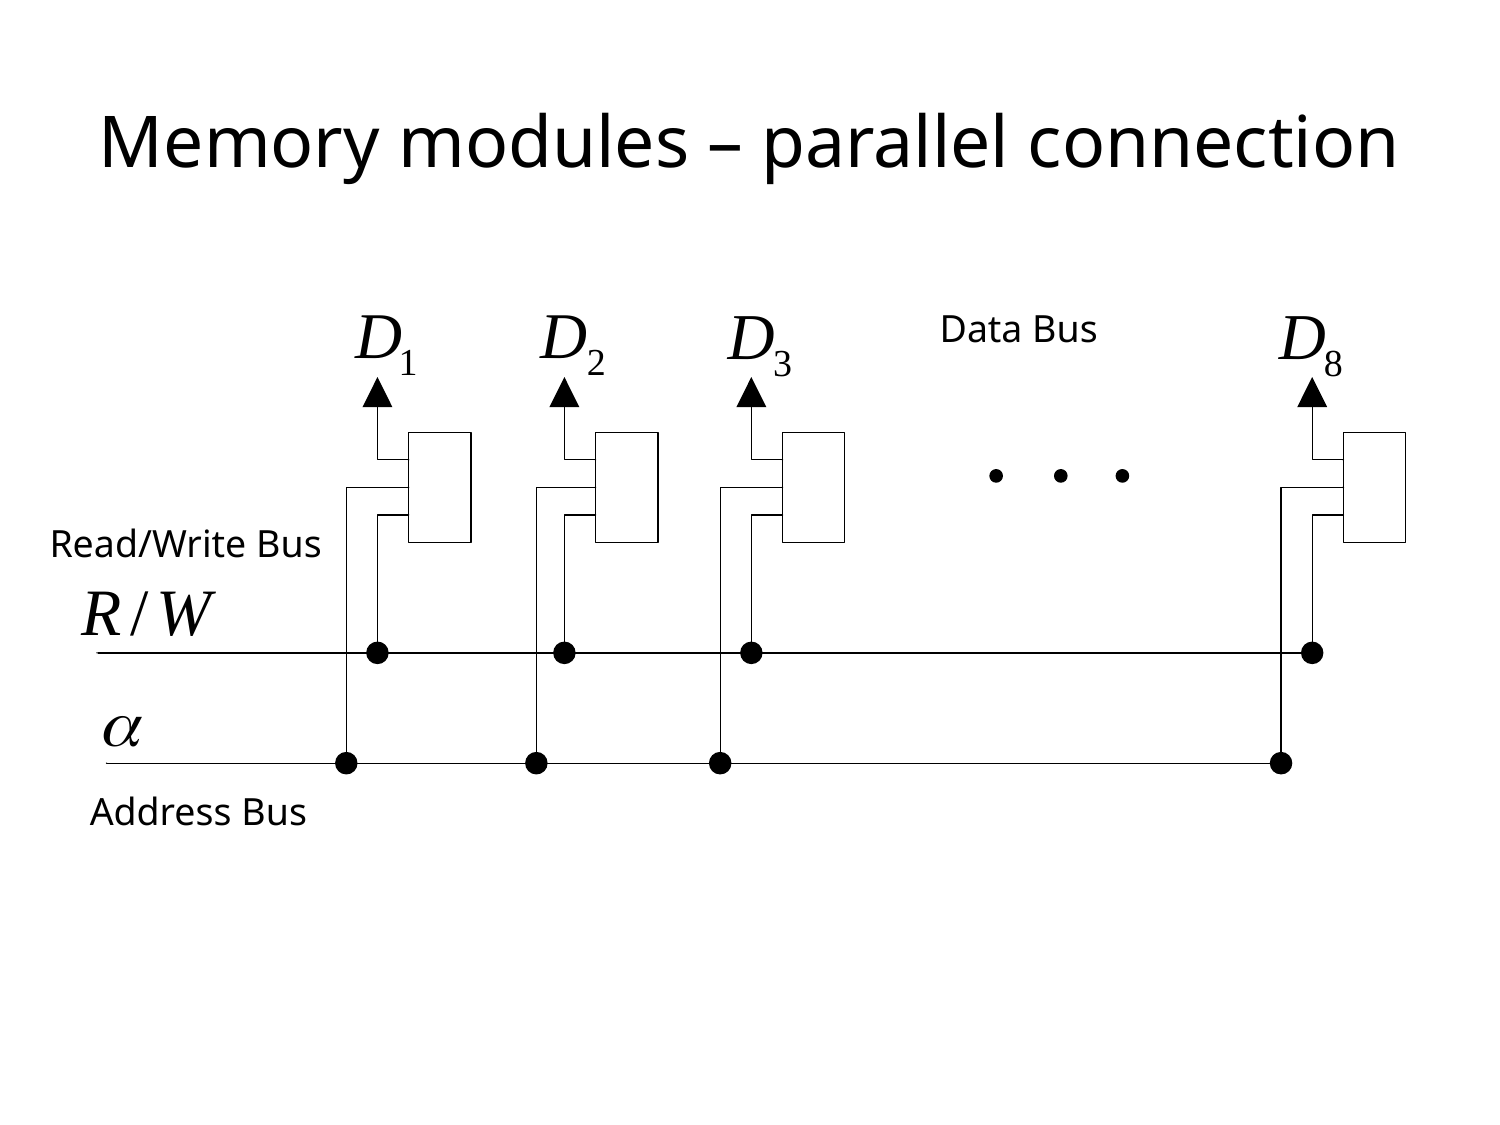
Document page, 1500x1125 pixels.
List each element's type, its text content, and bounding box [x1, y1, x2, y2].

text_box Address Bus [75, 788, 348, 841]
picture [74, 287, 1413, 781]
text_box Read/Write Bus [34, 512, 69, 573]
title Memory modules – parallel connection [75, 45, 1425, 233]
